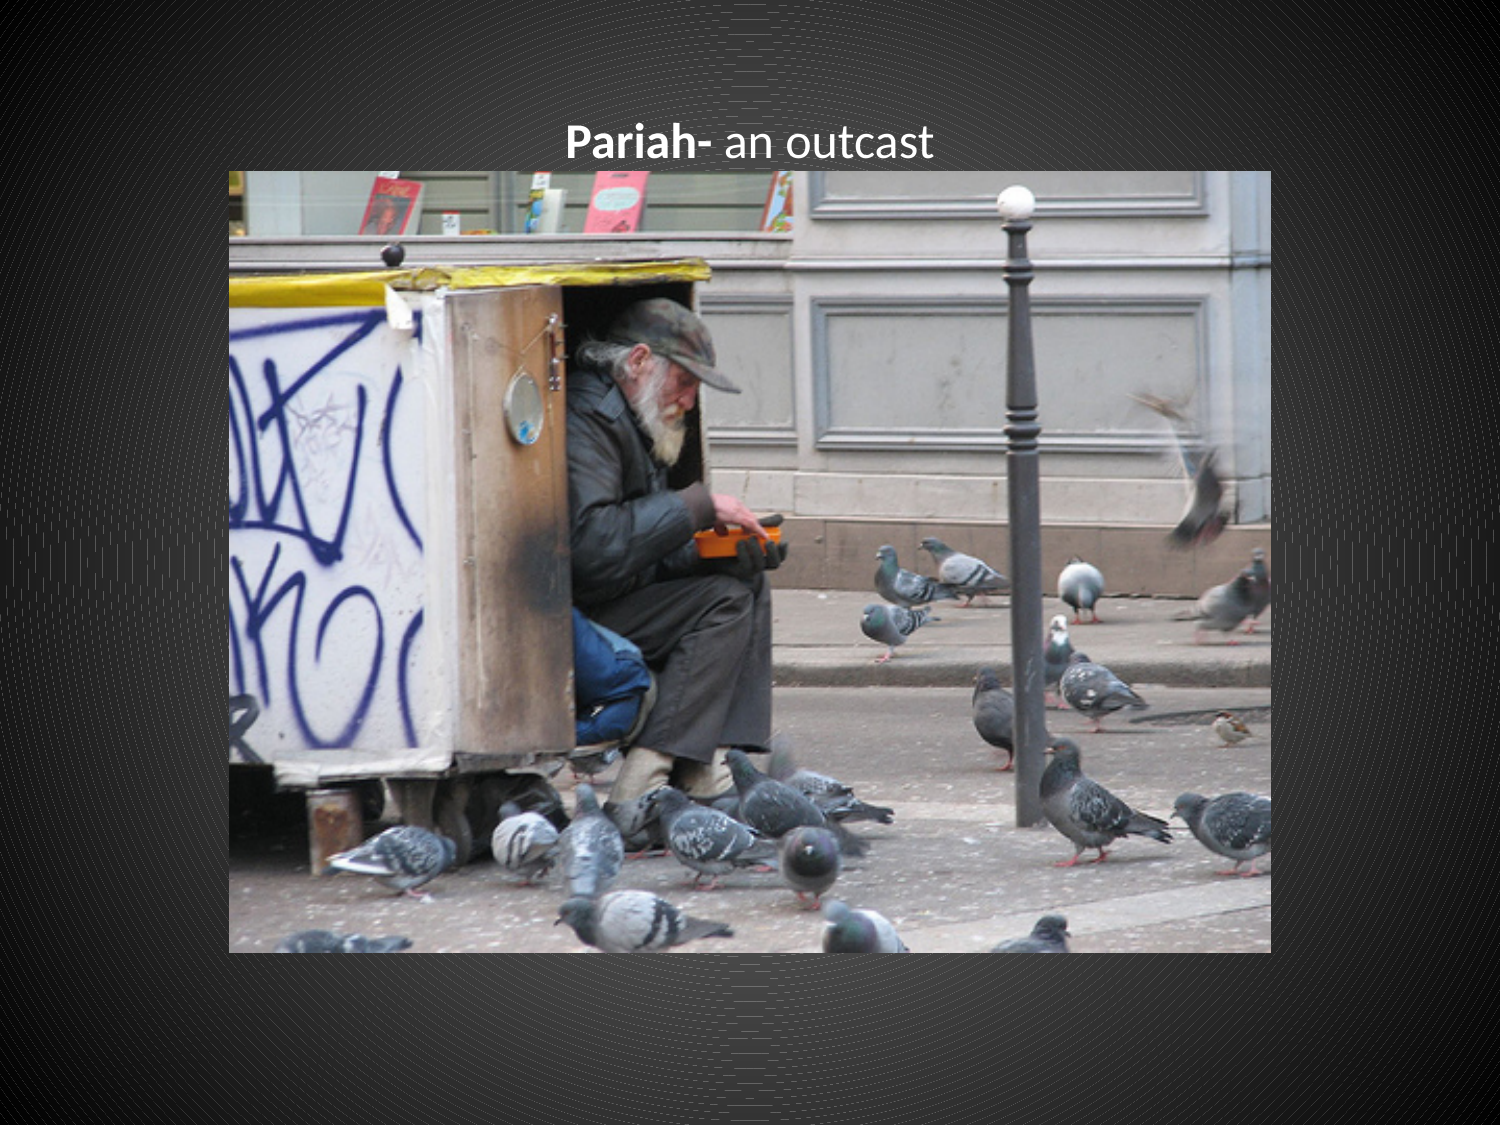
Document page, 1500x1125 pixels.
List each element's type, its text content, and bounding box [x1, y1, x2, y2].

title Pariah- an outcast [75, 45, 1425, 233]
picture [228, 171, 1272, 954]
